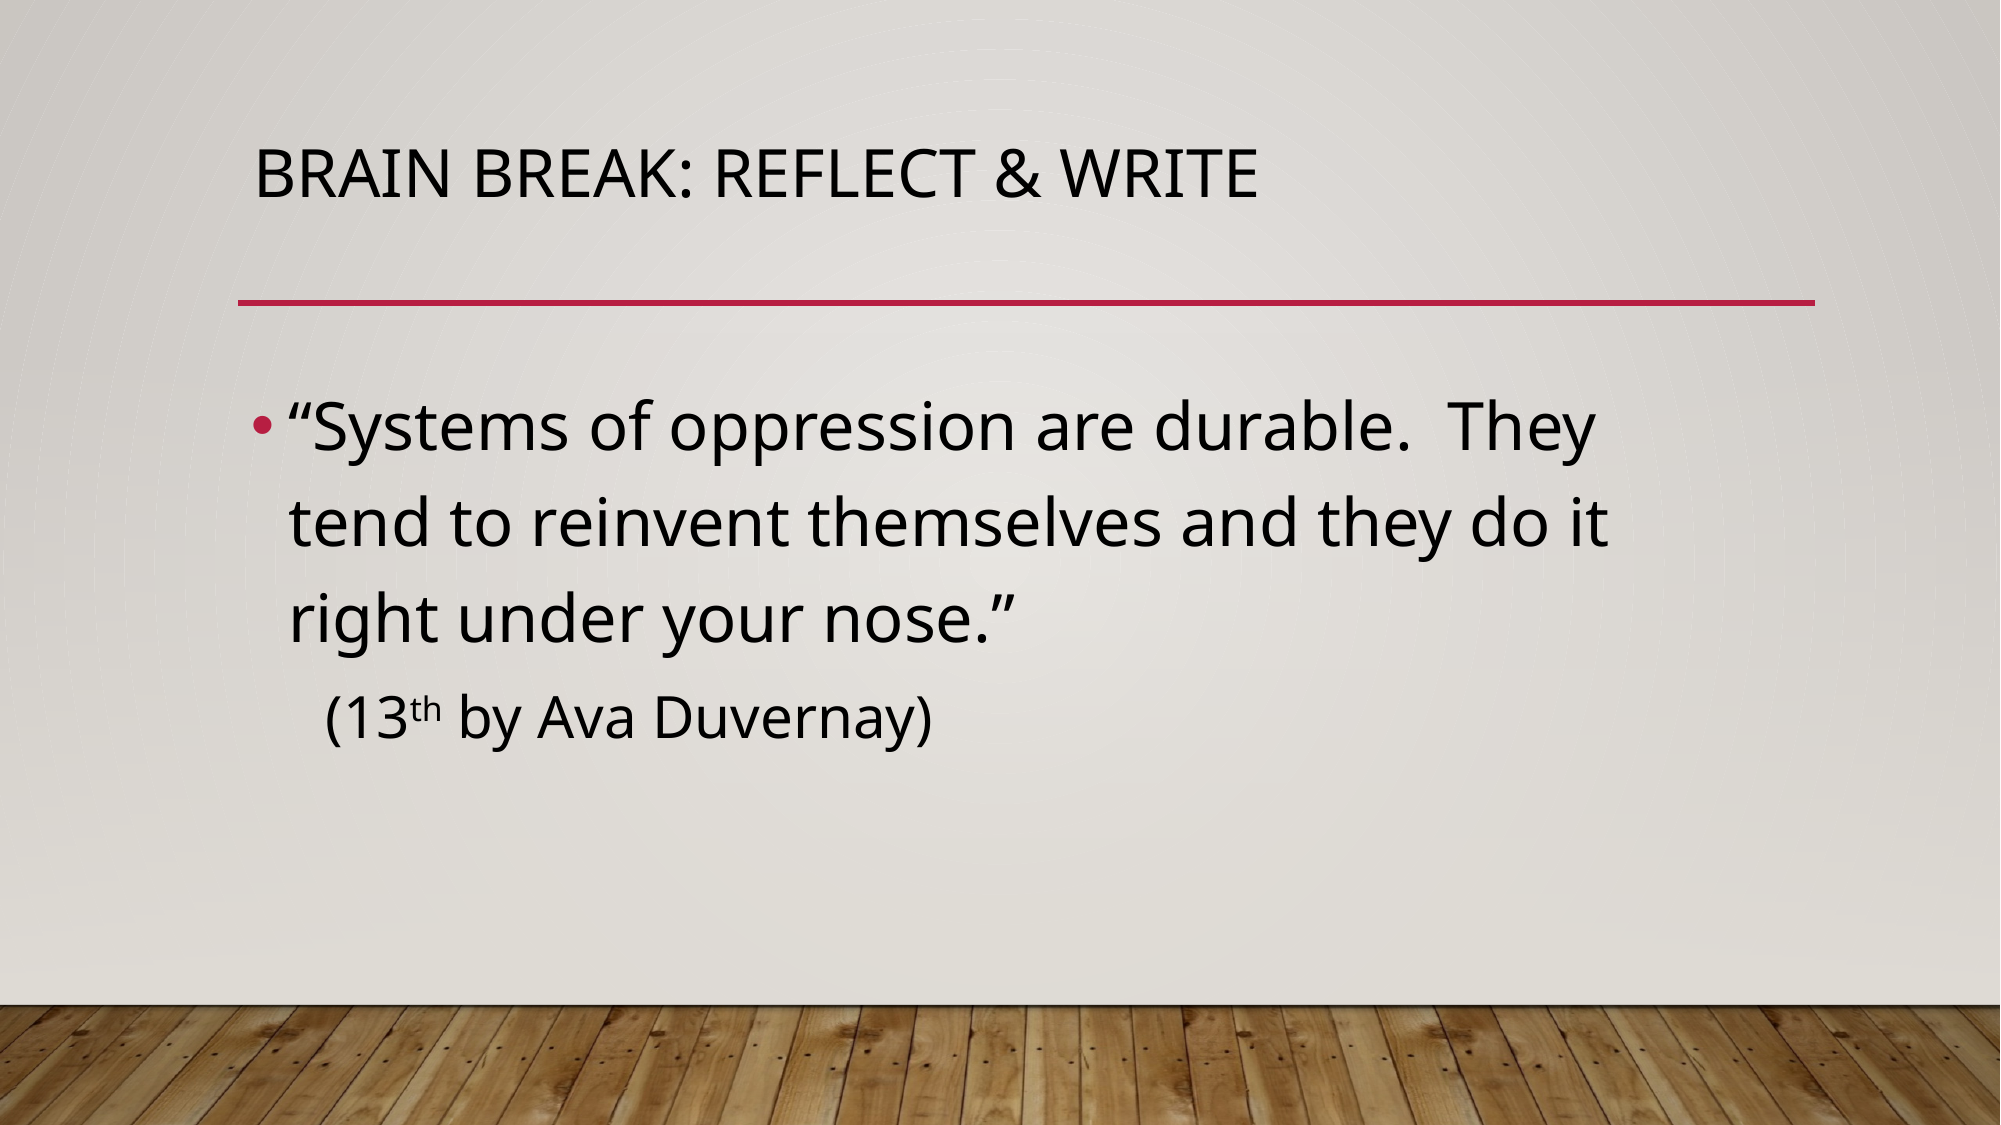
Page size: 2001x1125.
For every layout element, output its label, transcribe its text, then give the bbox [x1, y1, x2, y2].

picture [0, 1005, 2000, 1125]
title Brain Break: Reflect & Write [238, 131, 1814, 305]
list “Systems of oppression are durable. They tend to reinvent themselves and they do it right under your nose.” (13th by Ava Duvernay) [160, 360, 1737, 927]
